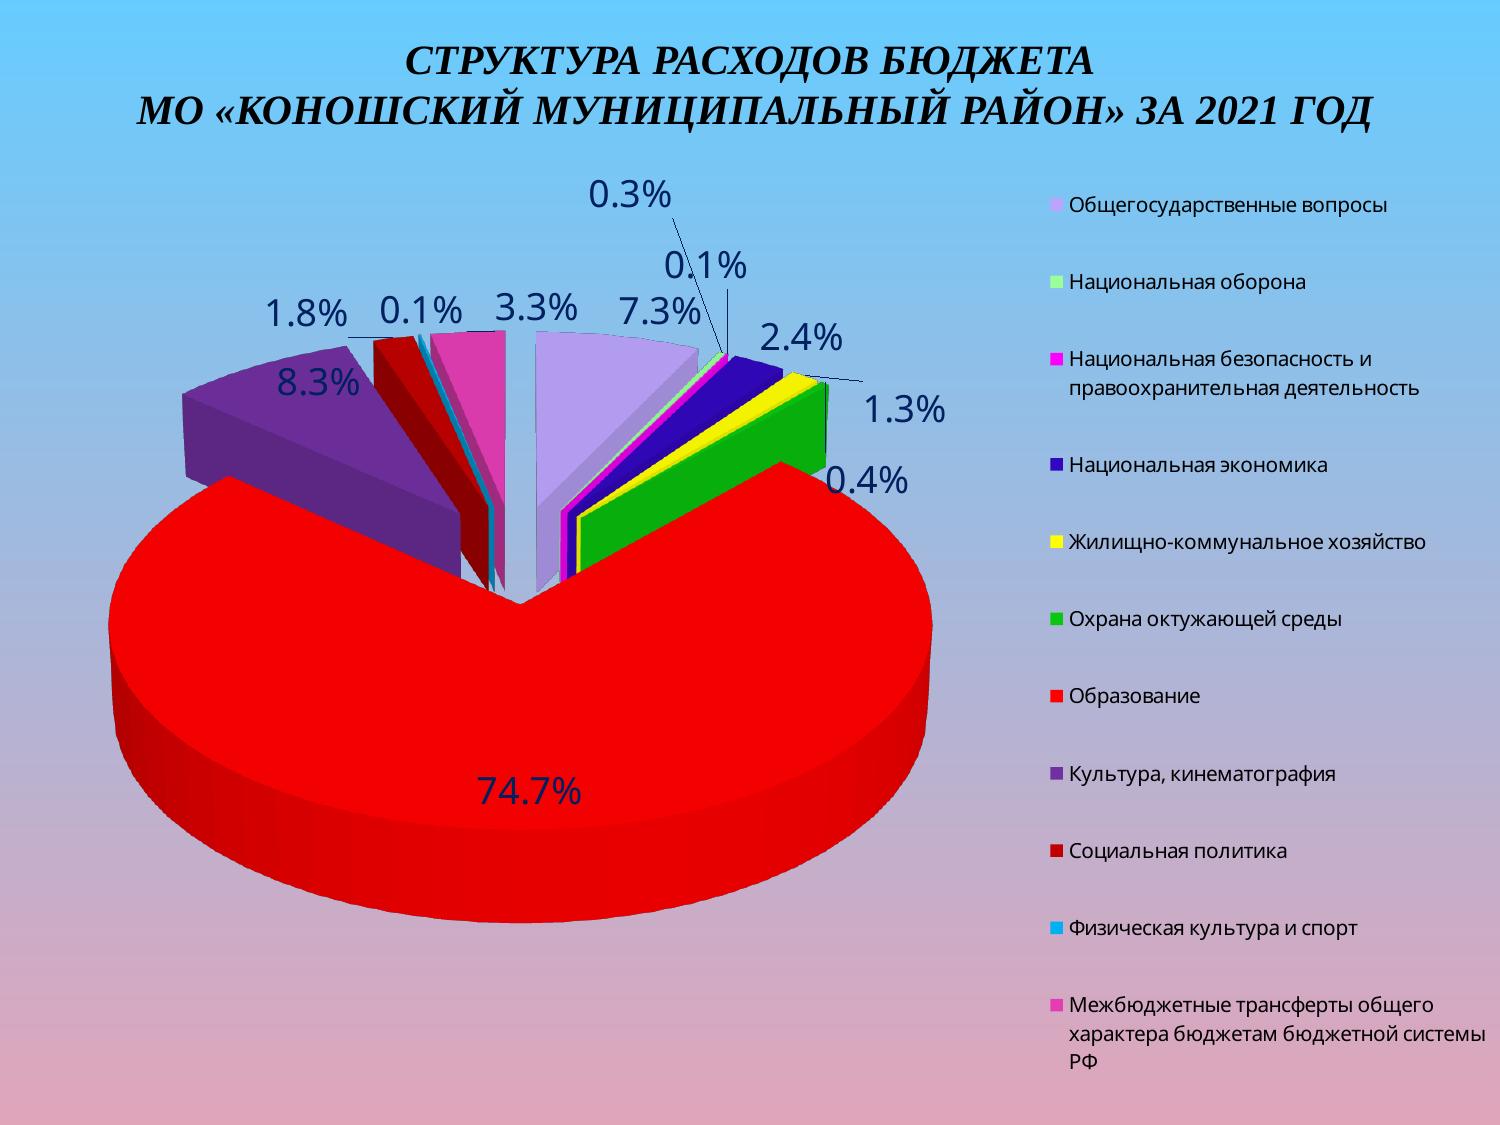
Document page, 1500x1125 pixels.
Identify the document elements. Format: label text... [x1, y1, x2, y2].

title СТРУКТУРА РАСХОДОВ БЮДЖЕТА МО «КОНОШСКИЙ МУНИЦИПАЛЬНЫЙ РАЙОН» ЗА 2021 ГОД [0, 0, 1500, 127]
chart [0, 128, 1500, 1125]
